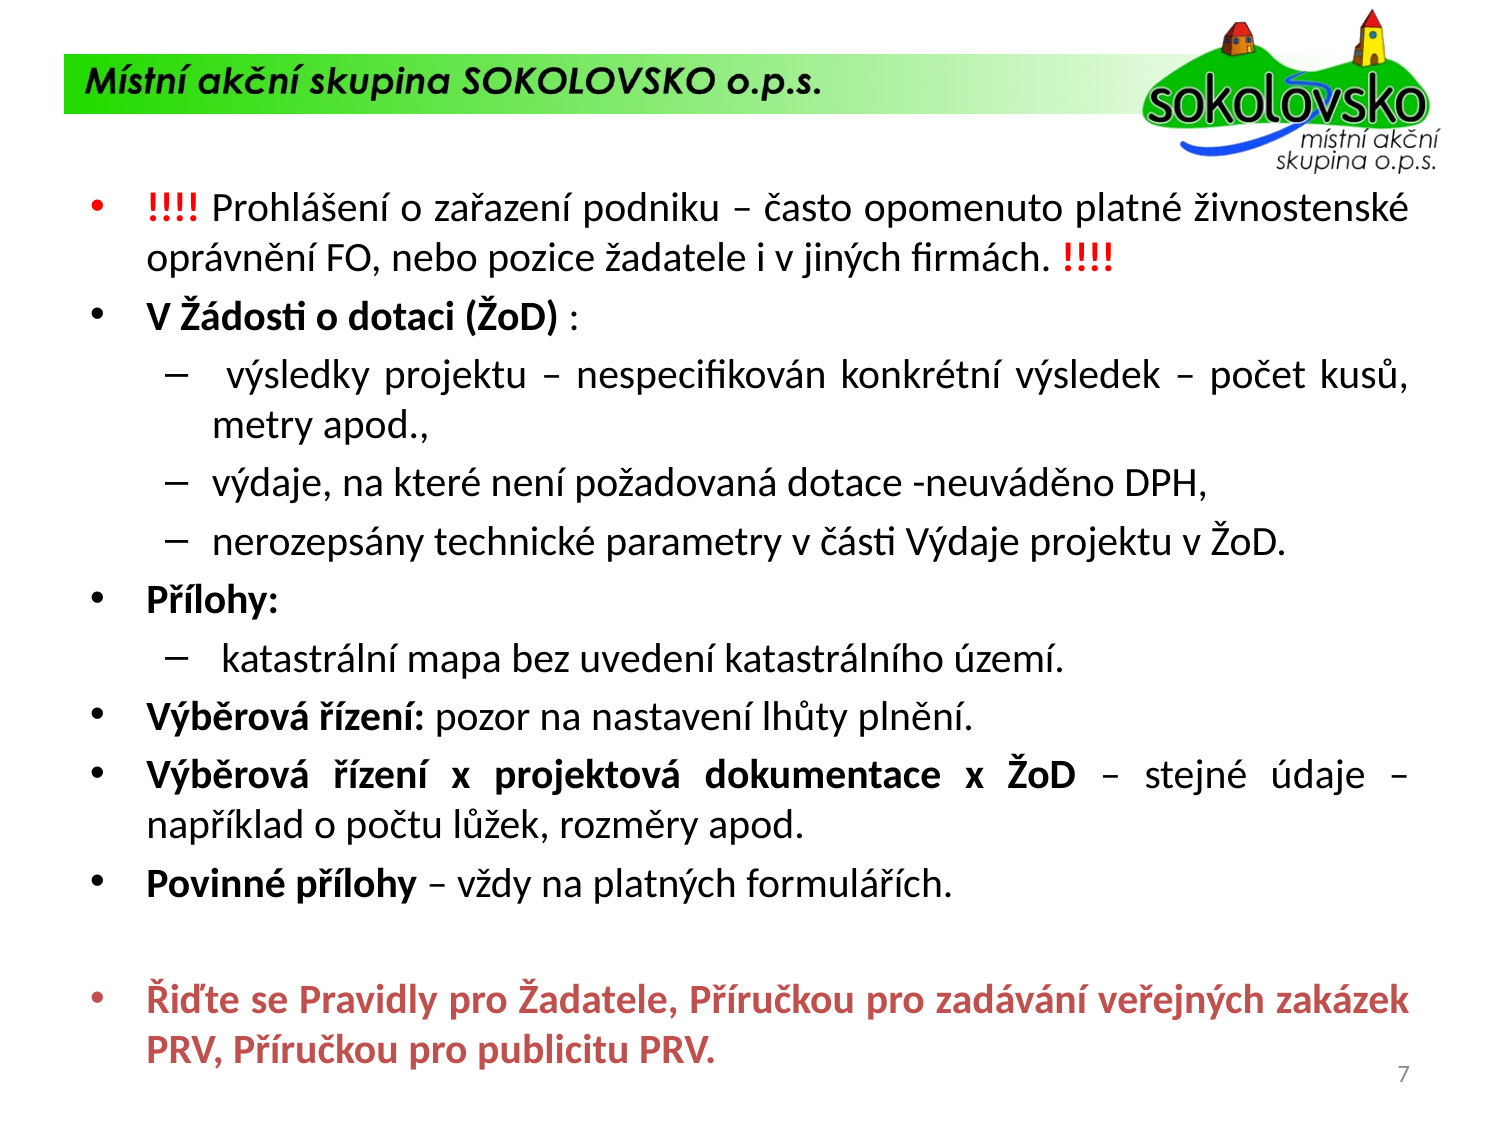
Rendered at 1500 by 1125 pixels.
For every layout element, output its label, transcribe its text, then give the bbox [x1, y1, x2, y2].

picture [64, 0, 1455, 197]
list !!!! Prohlášení o zařazení podniku – často opomenuto platné živnostenské oprávnění FO, nebo pozice žadatele i v jiných firmách. !!!! V Žádosti o dotaci (ŽoD) : výsledky projektu – nespecifikován konkrétní výsledek – počet kusů, metry apod., výdaje, na které není požadovaná dotace -neuváděno DPH, nerozepsány technické parametry v části Výdaje projektu v ŽoD. Přílohy: katastrální mapa bez uvedení katastrálního území. Výběrová řízení: pozor na nastavení lhůty plnění. Výběrová řízení x projektová dokumentace x ŽoD – stejné údaje – například o počtu lůžek, rozměry apod. Povinné přílohy – vždy na platných formulářích. Řiďte se Pravidly pro Žadatele, Příručkou pro zadávání veřejných zakázek PRV, Příručkou pro publicitu PRV. [75, 172, 1425, 1005]
slide_number 7 [1074, 1042, 1425, 1103]
